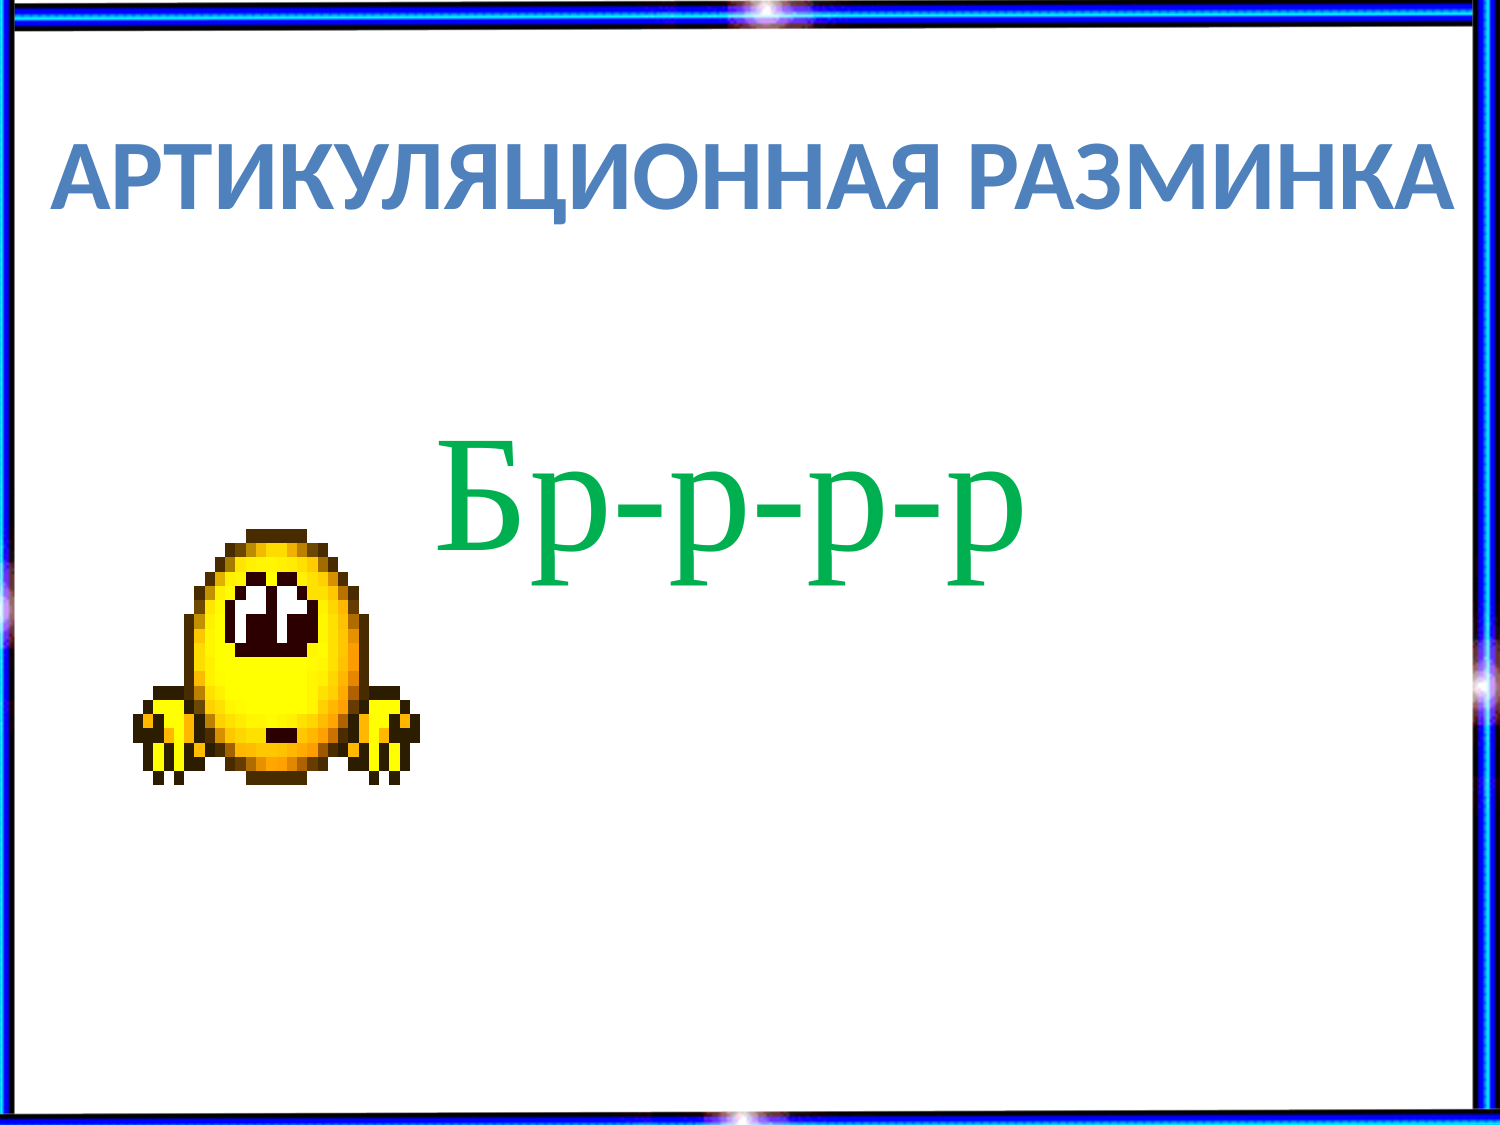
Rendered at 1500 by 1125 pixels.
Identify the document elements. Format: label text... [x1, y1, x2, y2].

text_box Артикуляционная разминка [35, 101, 1472, 237]
text_box Бр-р-р-р [418, 376, 1045, 592]
picture [0, 0, 1500, 1125]
